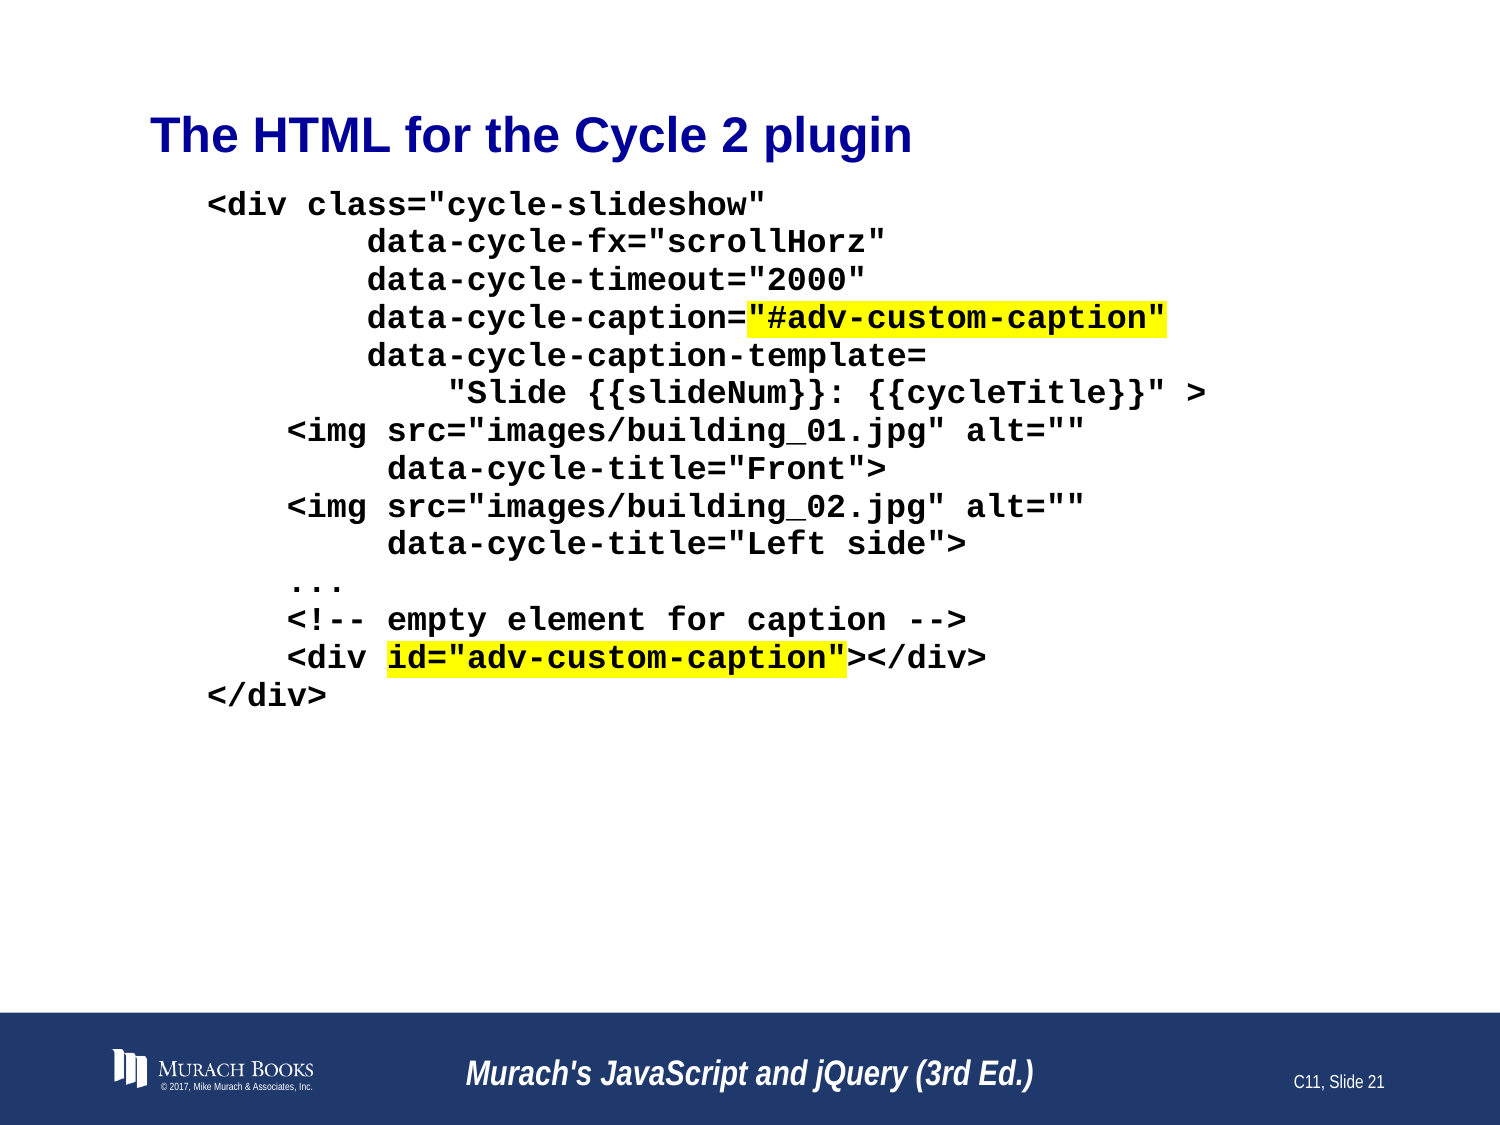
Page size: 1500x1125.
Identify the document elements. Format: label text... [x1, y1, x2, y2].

slide_number C11, Slide 21 [1087, 1025, 1400, 1100]
footer © 2017, Mike Murach & Associates, Inc. [12, 1025, 463, 1100]
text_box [149, 187, 1350, 717]
title The HTML for the Cycle 2 plugin [150, 102, 1350, 164]
slide_number Murach's JavaScript and jQuery (3rd Ed.) [463, 1025, 1050, 1100]
